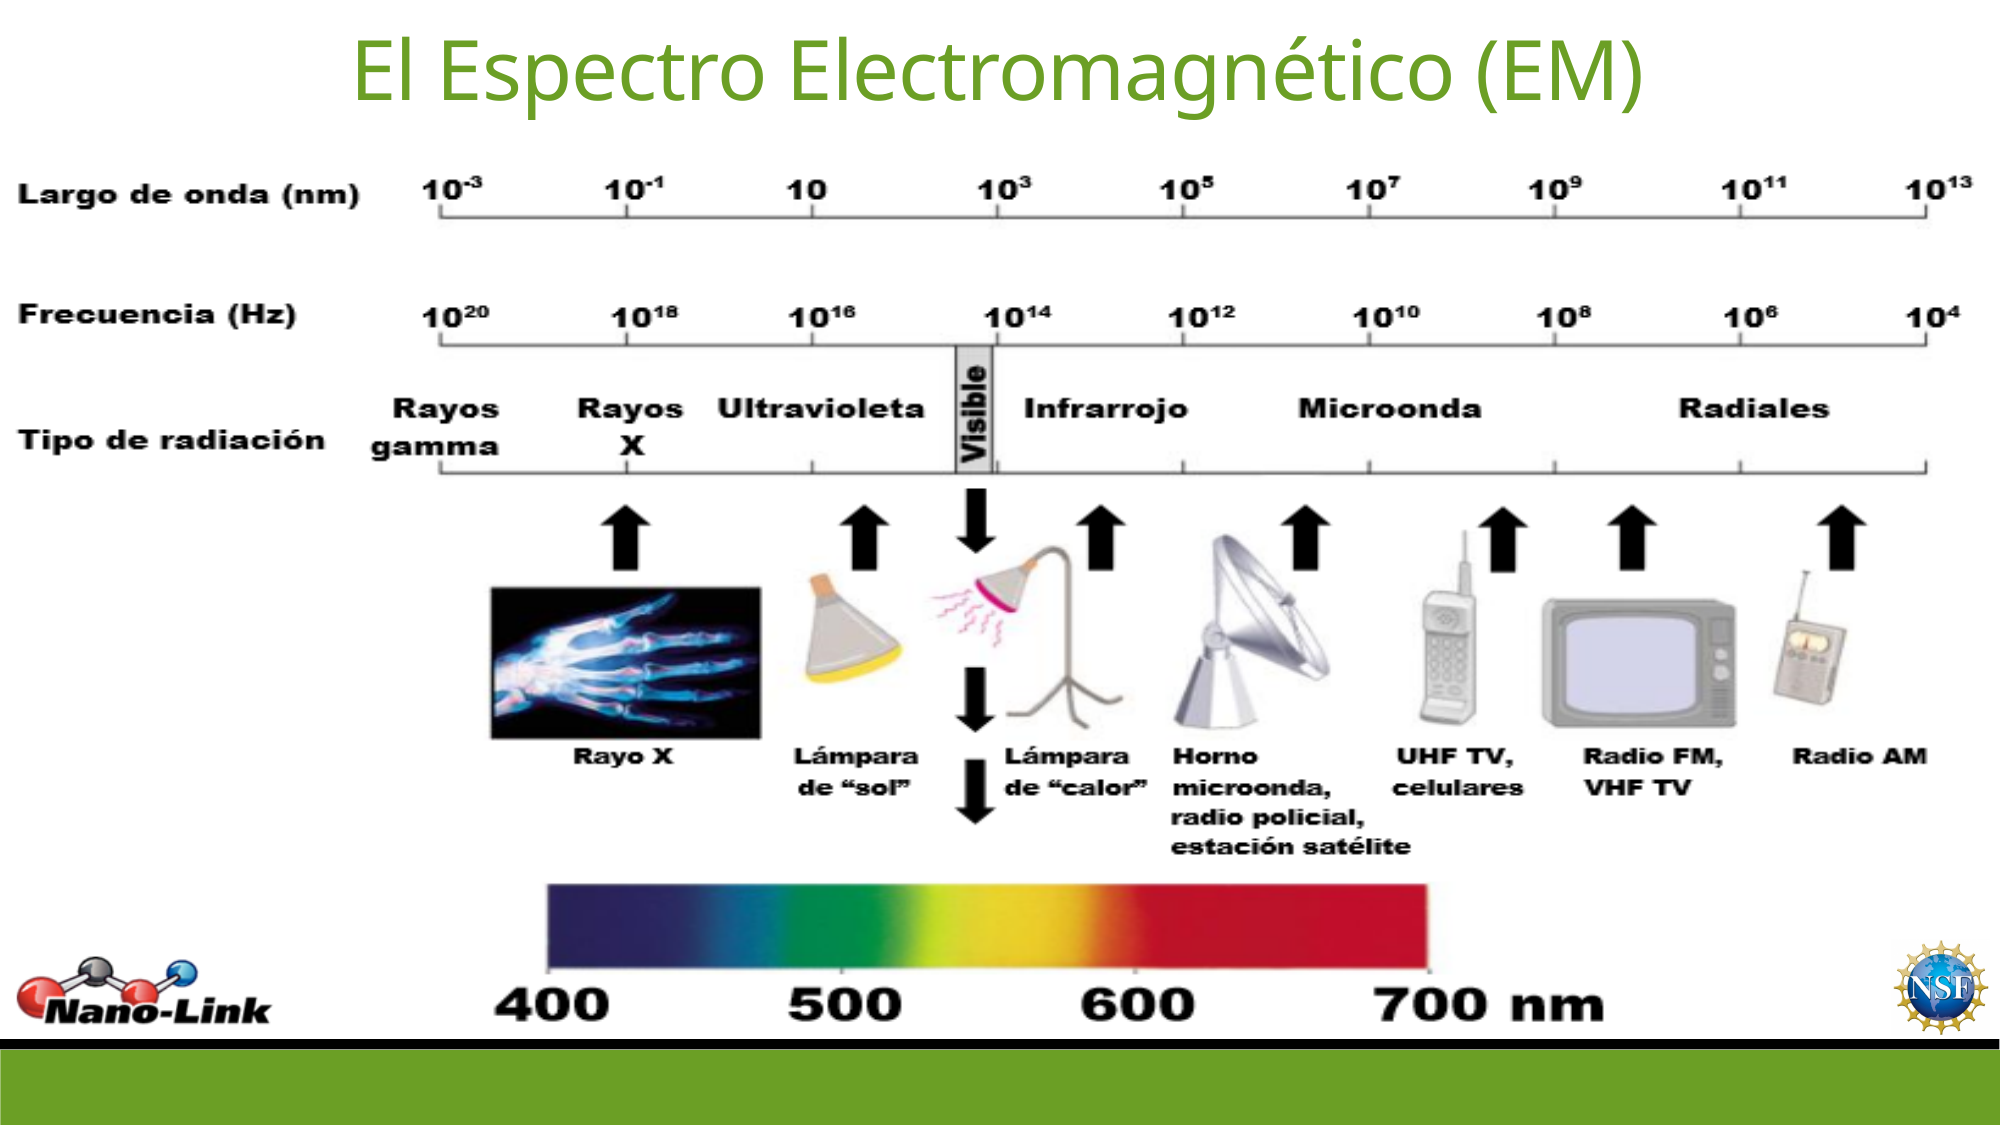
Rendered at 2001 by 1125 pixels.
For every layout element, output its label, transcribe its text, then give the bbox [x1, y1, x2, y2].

text_box El Espectro Electromagnético (EM) [0, 0, 1998, 125]
picture [10, 136, 1990, 1037]
